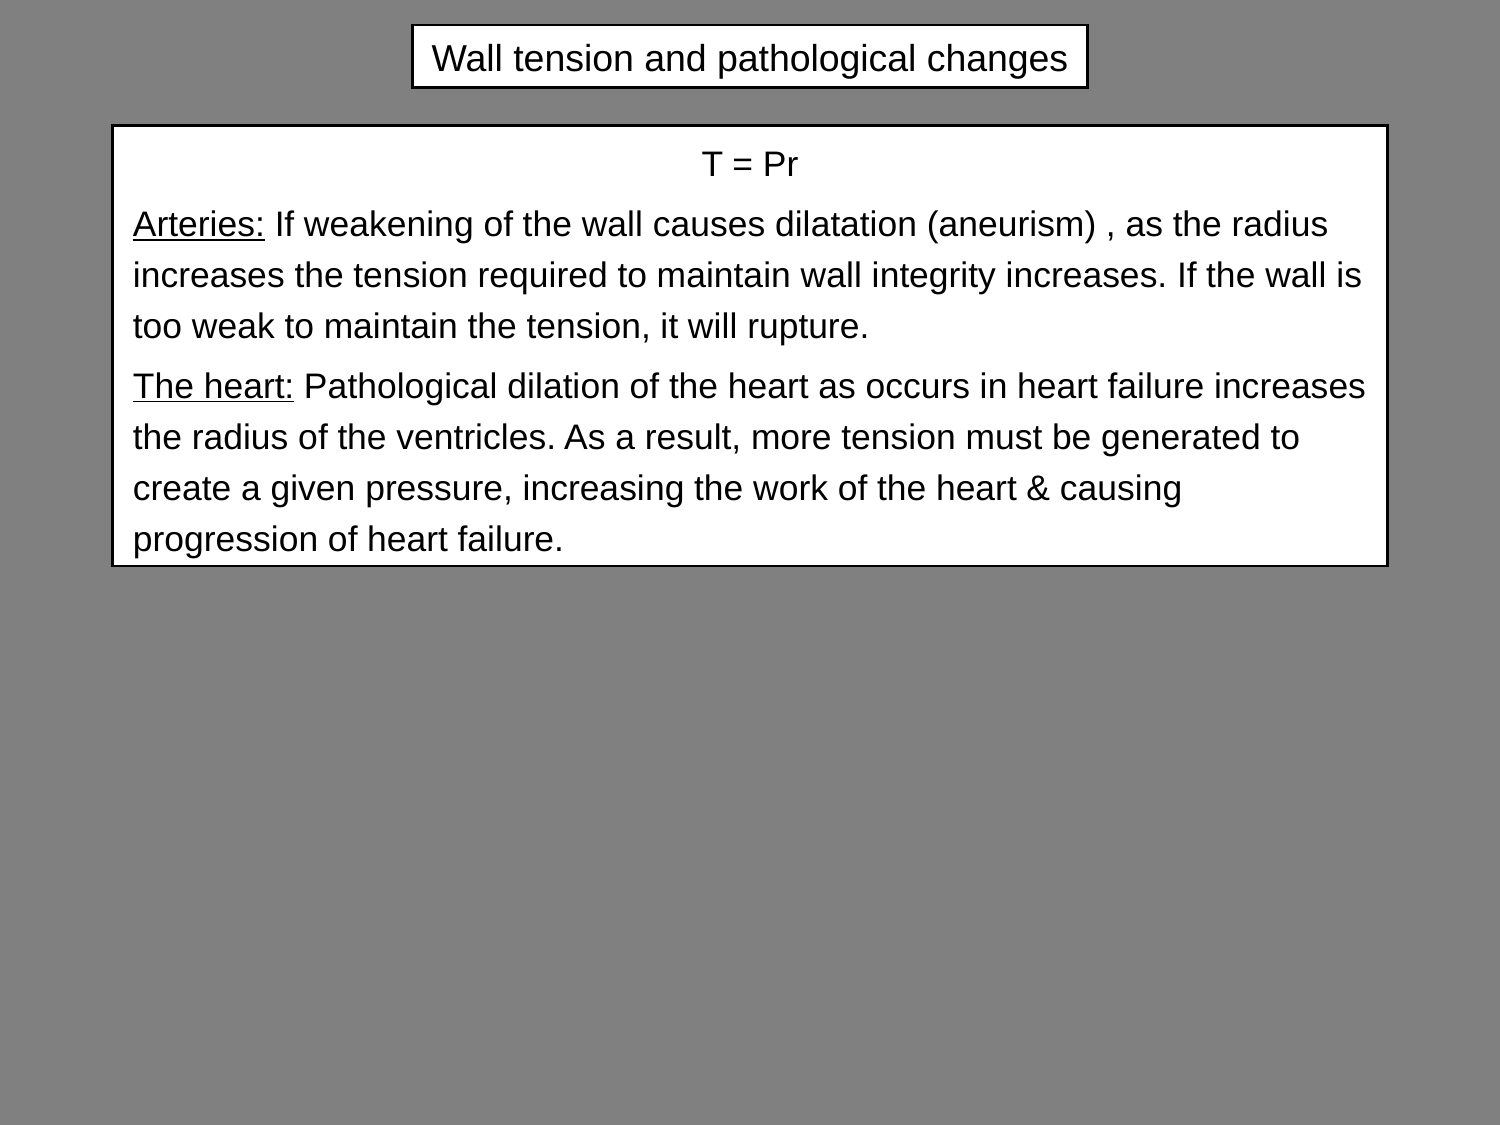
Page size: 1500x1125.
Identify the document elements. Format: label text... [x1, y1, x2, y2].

title Wall tension and pathological changes [411, 24, 1089, 89]
text_box T = Pr Arteries: If weakening of the wall causes dilatation (aneurism) , as the radius increases the tension required to maintain wall integrity increases. If the wall is too weak to maintain the tension, it will rupture. The heart: Pathological dilation of the heart as occurs in heart failure increases the radius of the ventricles. As a result, more tension must be generated to create a given pressure, increasing the work of the heart & causing progression of heart failure. [112, 125, 1388, 566]
